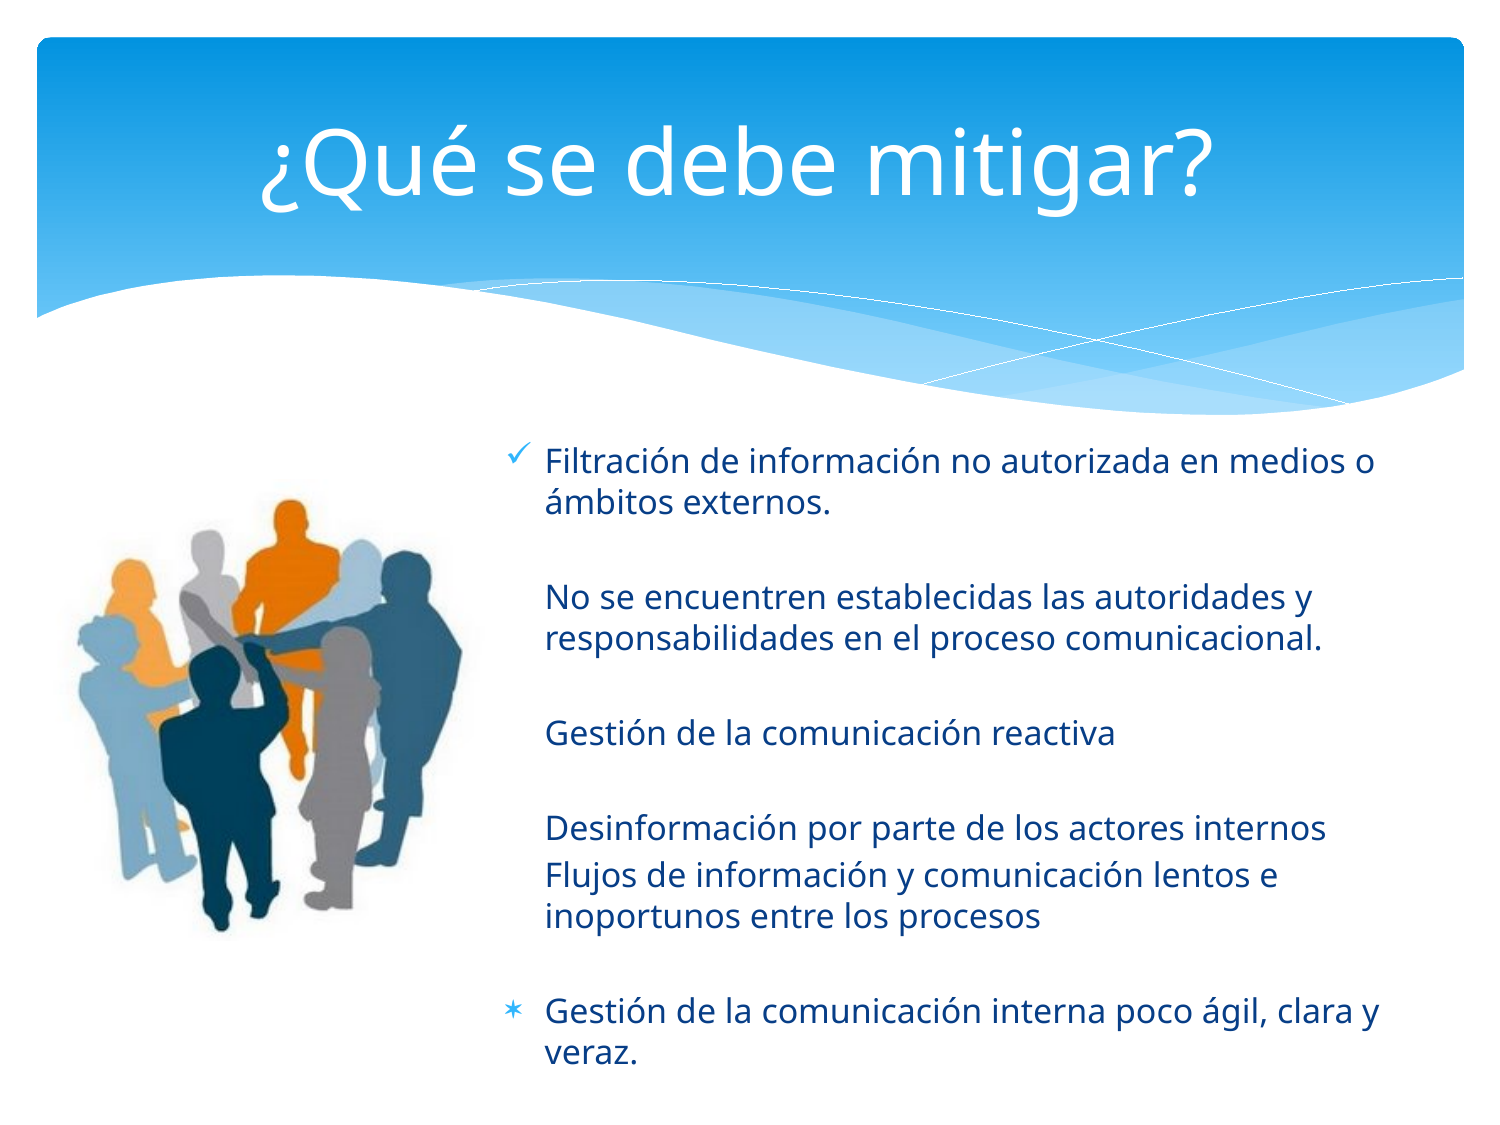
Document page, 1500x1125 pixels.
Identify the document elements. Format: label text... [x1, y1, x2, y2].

picture [4, 479, 544, 941]
title ¿Qué se debe mitigar? [75, 55, 1425, 261]
list Filtración de información no autorizada en medios o ámbitos externos. No se encuentren establecidas las autoridades y responsabilidades en el proceso comunicacional. Gestión de la comunicación reactiva Desinformación por parte de los actores internos Flujos de información y comunicación lentos e inoportunos entre los procesos Gestión de la comunicación interna poco ágil, clara y veraz. [490, 432, 1483, 1083]
